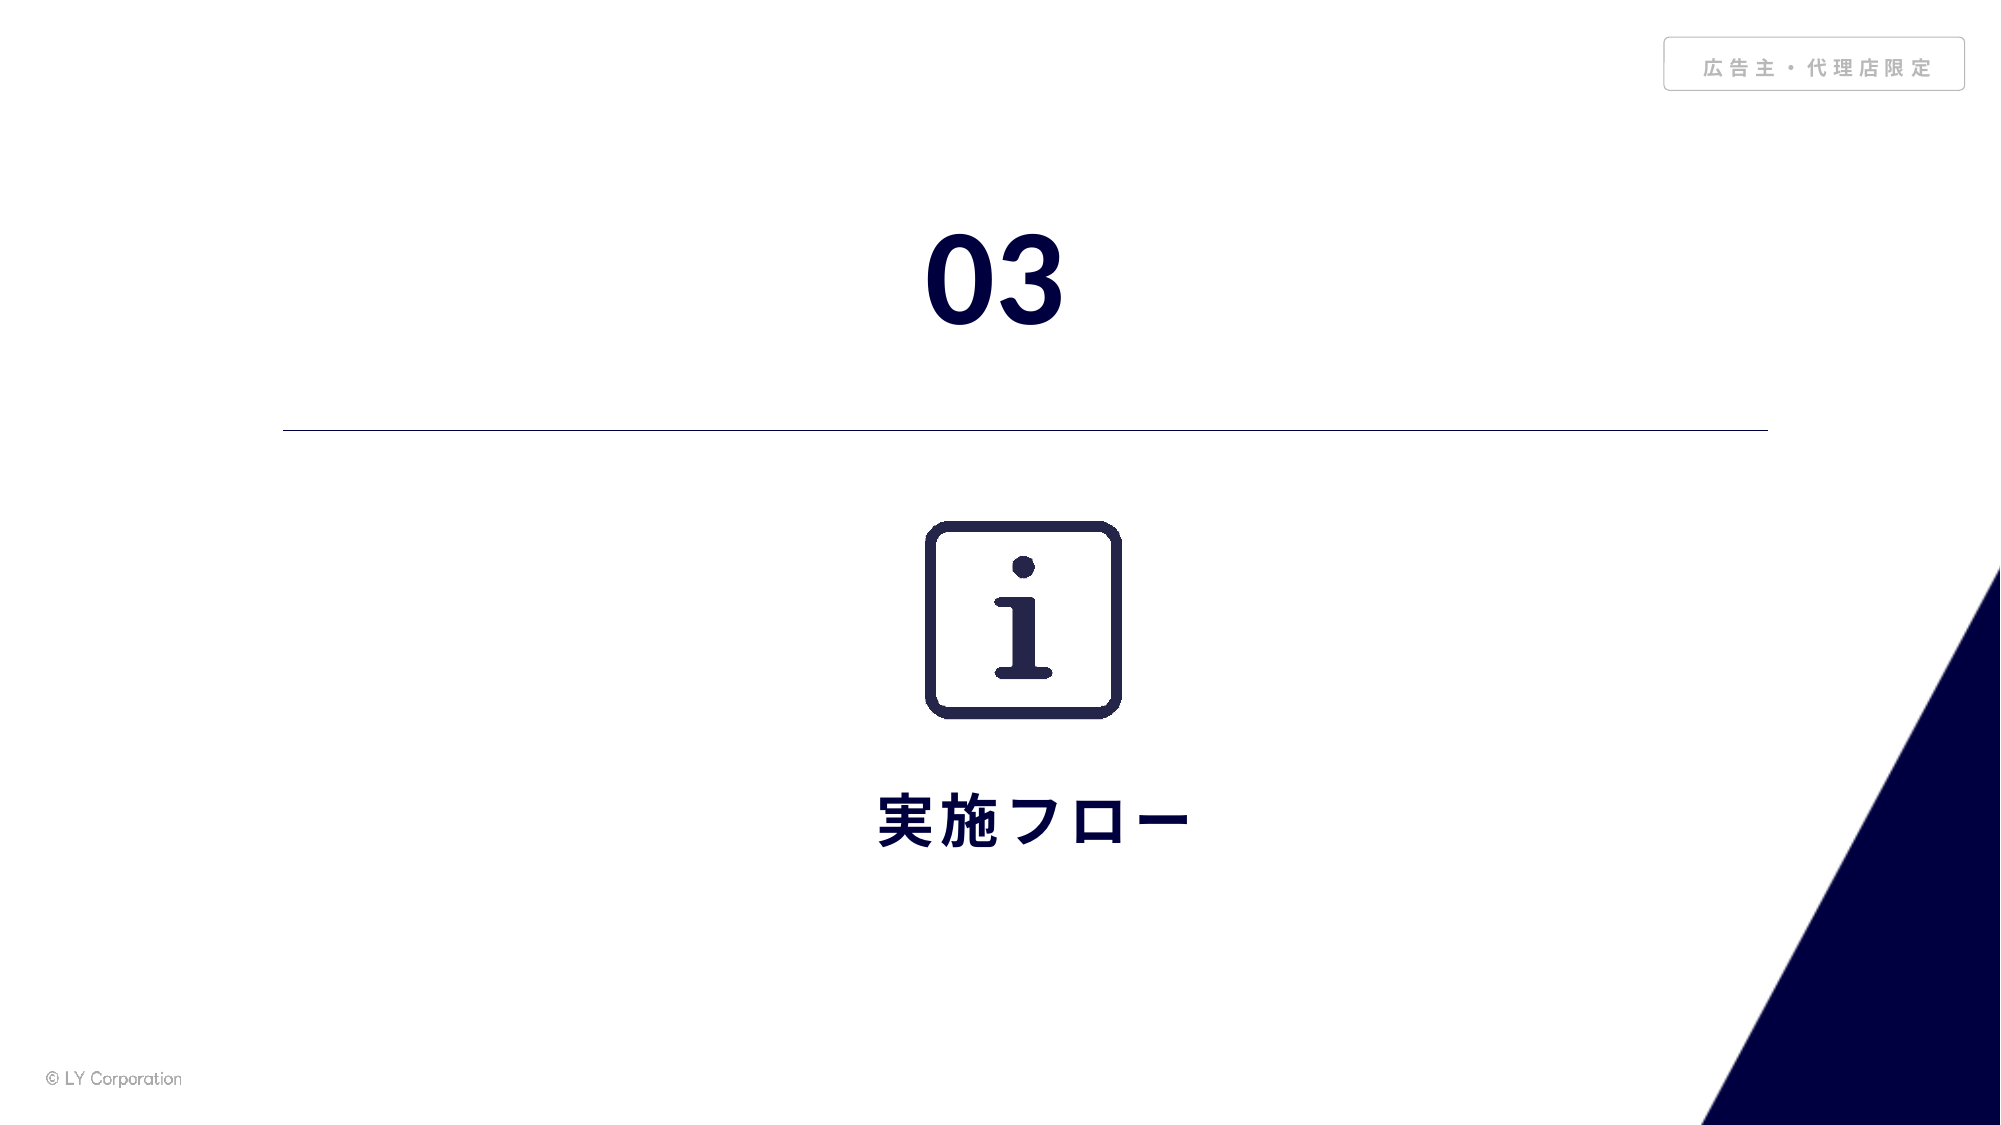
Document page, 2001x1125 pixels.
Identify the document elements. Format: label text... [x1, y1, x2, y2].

list 03 [910, 198, 1136, 373]
picture [892, 495, 1153, 736]
picture [46, 1071, 181, 1088]
list 実施フロー [547, 785, 1523, 875]
